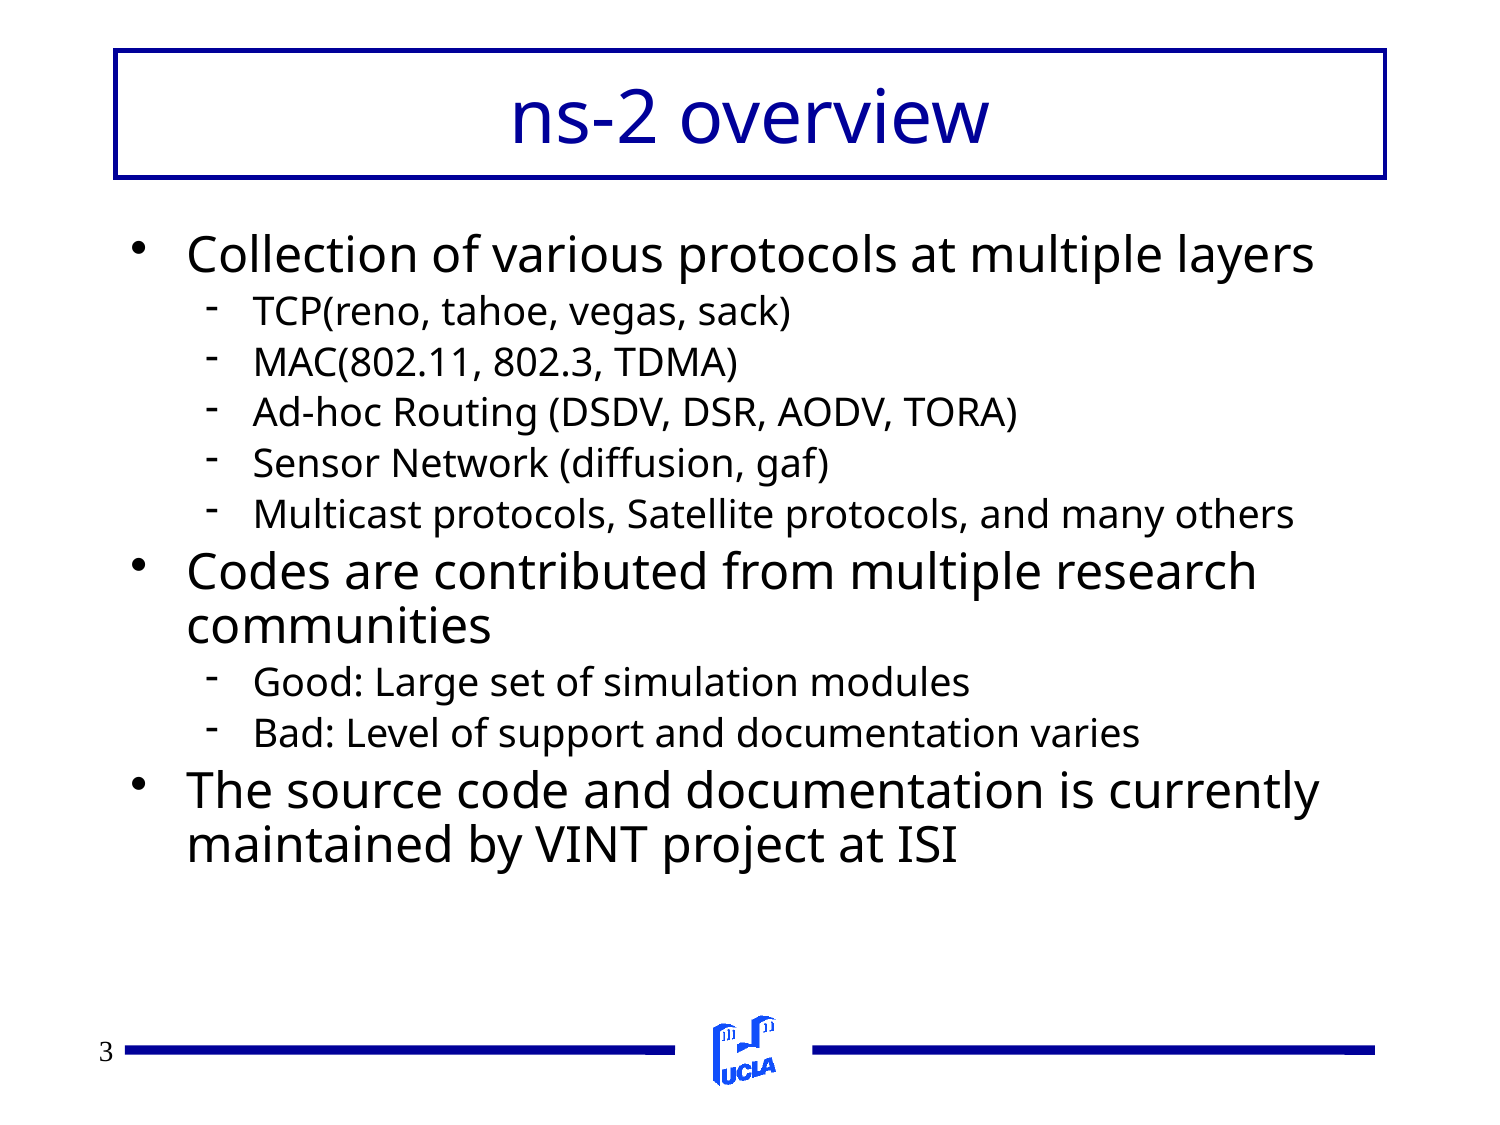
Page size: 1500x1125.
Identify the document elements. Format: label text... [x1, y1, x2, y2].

slide_number 3 [62, 1024, 151, 1076]
picture [704, 1012, 785, 1090]
title ns-2 overview [113, 48, 1387, 180]
list Collection of various protocols at multiple layers TCP(reno, tahoe, vegas, sack) MAC(802.11, 802.3, TDMA) Ad-hoc Routing (DSDV, DSR, AODV, TORA) Sensor Network (diffusion, gaf) Multicast protocols, Satellite protocols, and many others Codes are contributed from multiple research communities Good: Large set of simulation modules Bad: Level of support and documentation varies The source code and documentation is currently maintained by VINT project at ISI [115, 221, 1386, 1001]
